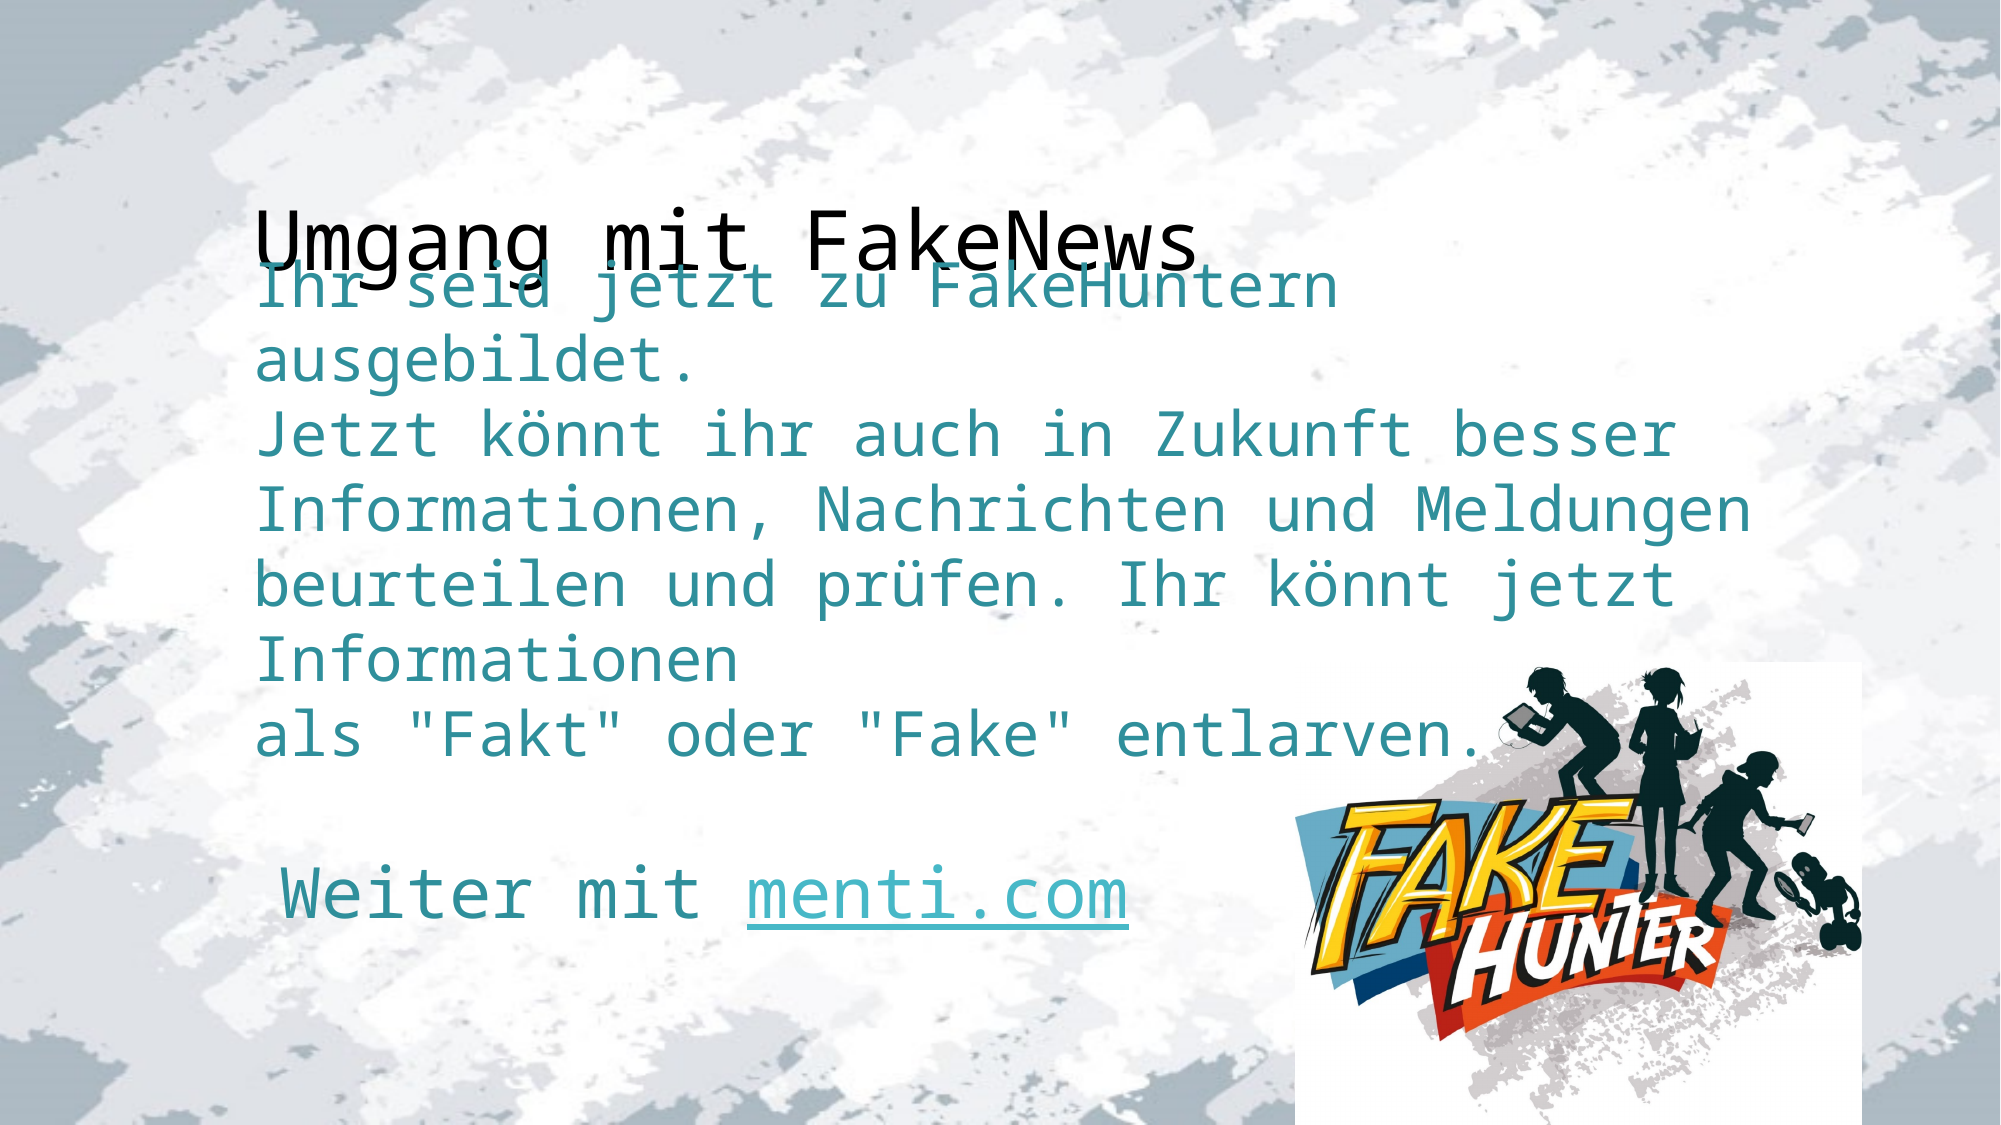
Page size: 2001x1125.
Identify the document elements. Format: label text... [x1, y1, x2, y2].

picture [0, 0, 2001, 1125]
text_box [244, 188, 1744, 309]
text_box Ihr seid jetzt zu FakeHuntern ausgebildet. Jetzt könnt ihr auch in Zukunft besser Informationen, Nachrichten und Meldungen beurteilen und prüfen. Ihr könnt jetzt Informationen als "Fakt" oder "Fake" entlarven. [238, 341, 1787, 777]
title Umgang mit FakeNews [238, 140, 1739, 296]
text_box Weiter mit menti.com [264, 803, 1295, 967]
